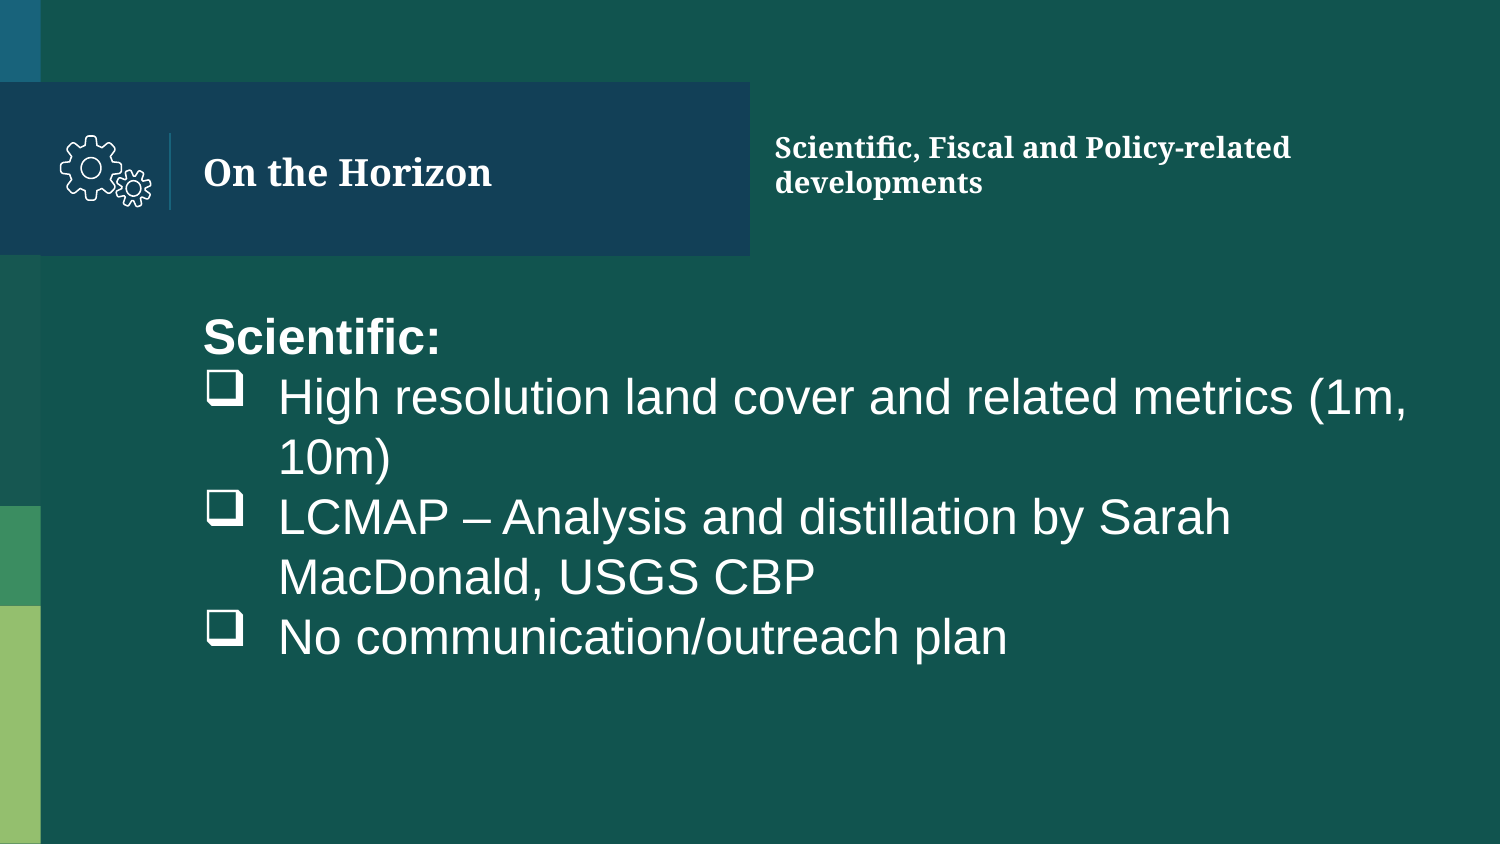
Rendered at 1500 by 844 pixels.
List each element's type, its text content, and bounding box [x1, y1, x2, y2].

text_box On the Horizon [187, 86, 715, 256]
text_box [60, 135, 151, 207]
title Scientific, Fiscal and Policy-related developments [759, 79, 1322, 249]
list Scientific: High resolution land cover and related metrics (1m, 10m) LCMAP – Analysis and distillation by Sarah MacDonald, USGS CBP No communication/outreach plan [187, 289, 1425, 808]
